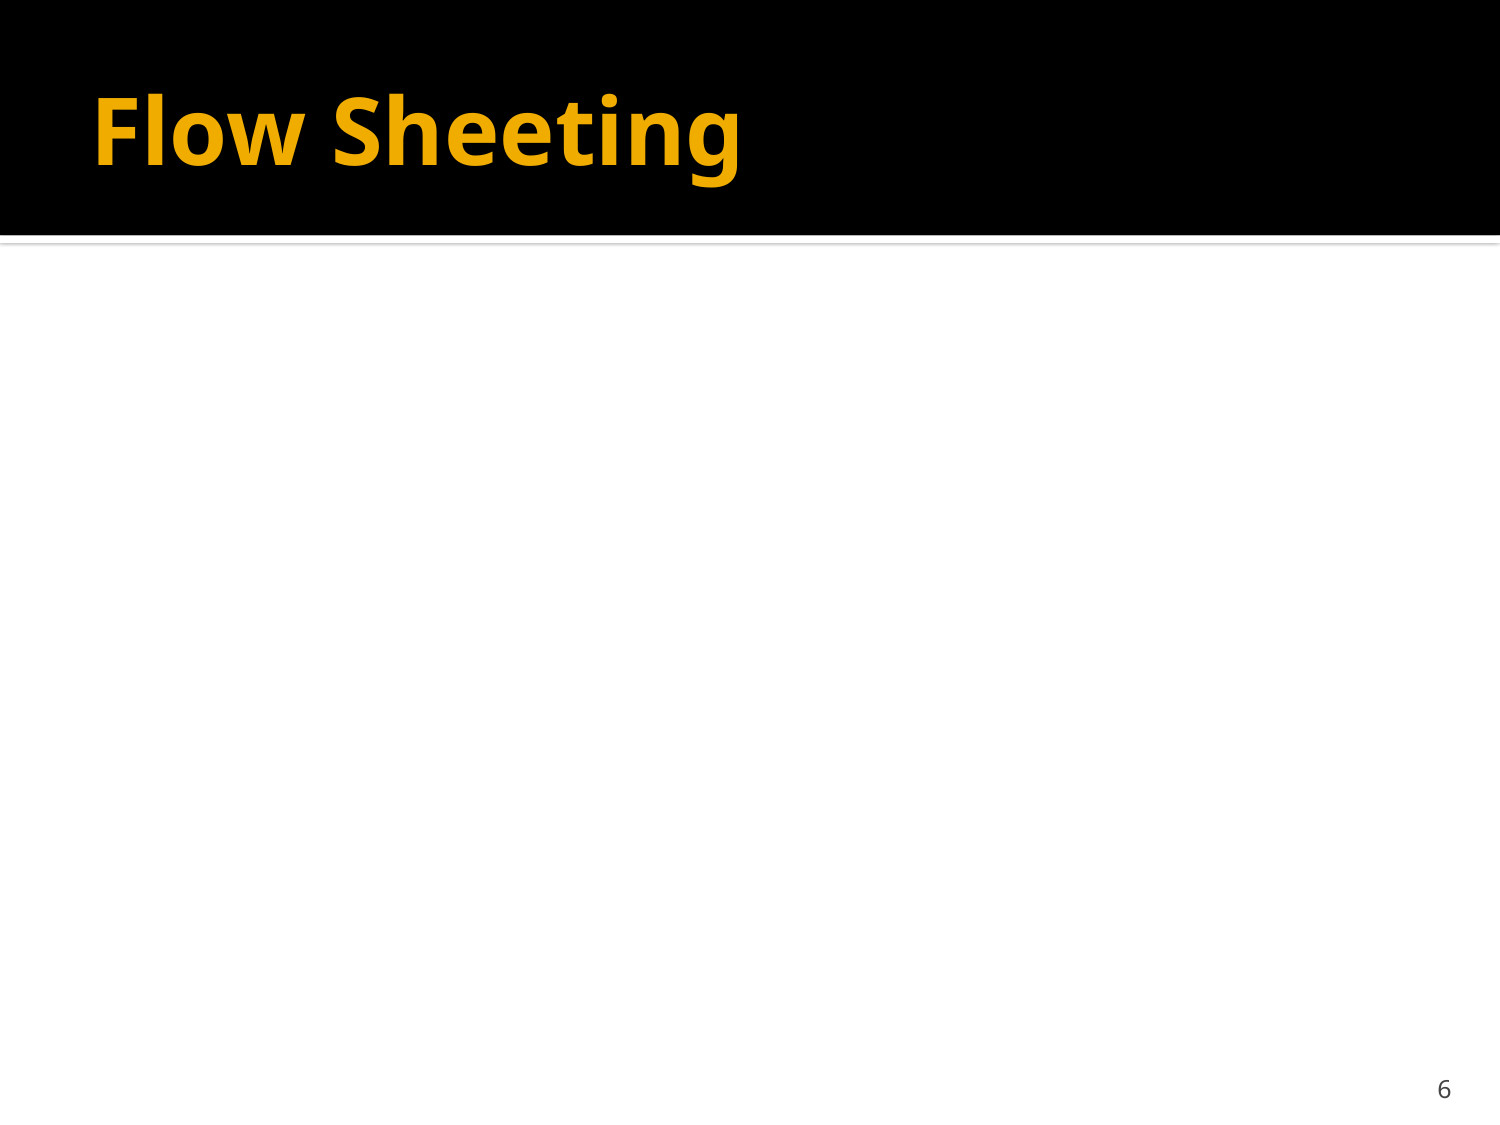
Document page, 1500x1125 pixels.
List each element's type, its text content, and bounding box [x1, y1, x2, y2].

slide_number 6 [1345, 1062, 1467, 1108]
title Flow Sheeting [75, 25, 1425, 231]
